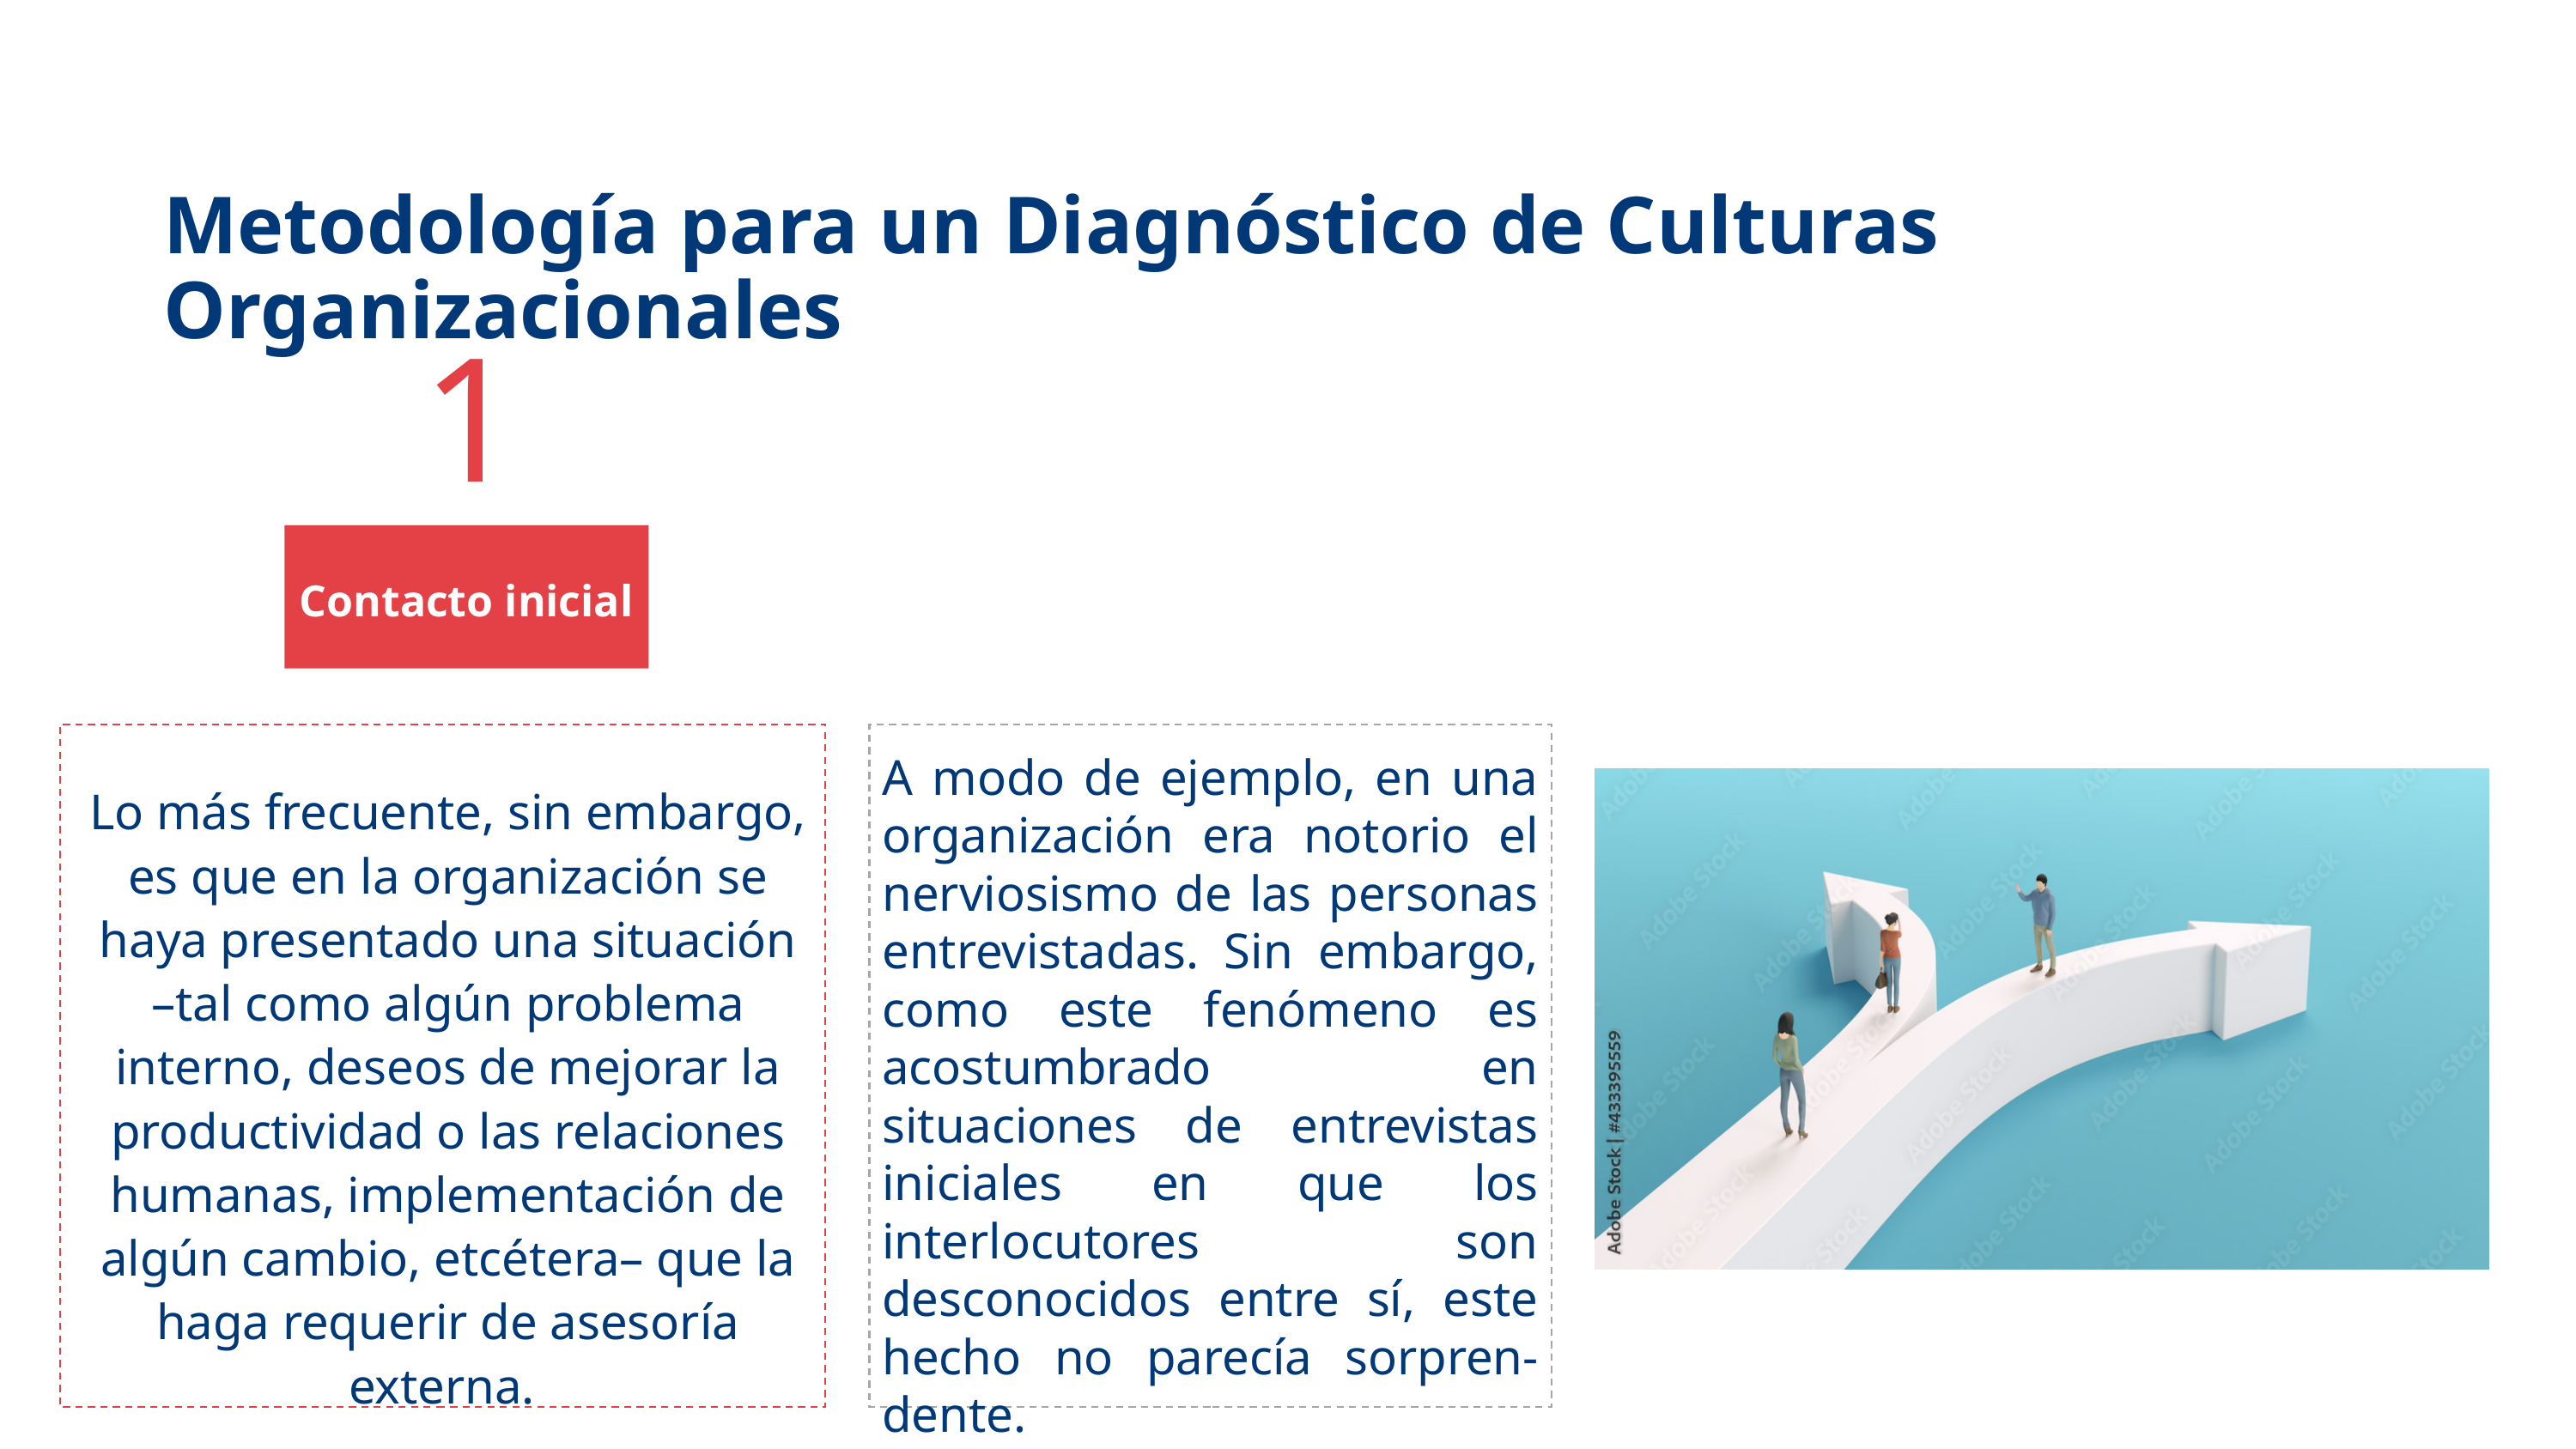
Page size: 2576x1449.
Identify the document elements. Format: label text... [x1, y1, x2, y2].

picture [1595, 768, 2489, 1270]
text_box 1 [409, 304, 525, 524]
text_box Lo más frecuente, sin embargo, es que en la organización se haya presentado una situación –tal como algún problema interno, deseos de mejorar la productividad o las relaciones humanas, implementación de algún cambio, etcétera– que la haga requerir de asesoría externa. [60, 724, 826, 1408]
text_box Contacto inicial [284, 524, 649, 669]
title Metodología para un Diagnóstico de Culturas Organizacionales [150, 179, 2426, 278]
text_box A modo de ejemplo, en una organización era notorio el nerviosismo de las personas entrevistadas. Sin embargo, como este fenómeno es acostumbrado en situaciones de entrevistas iniciales en que los interlocutores son desconocidos entre sí, este hecho no parecía sorpren-dente. [869, 724, 1552, 1408]
